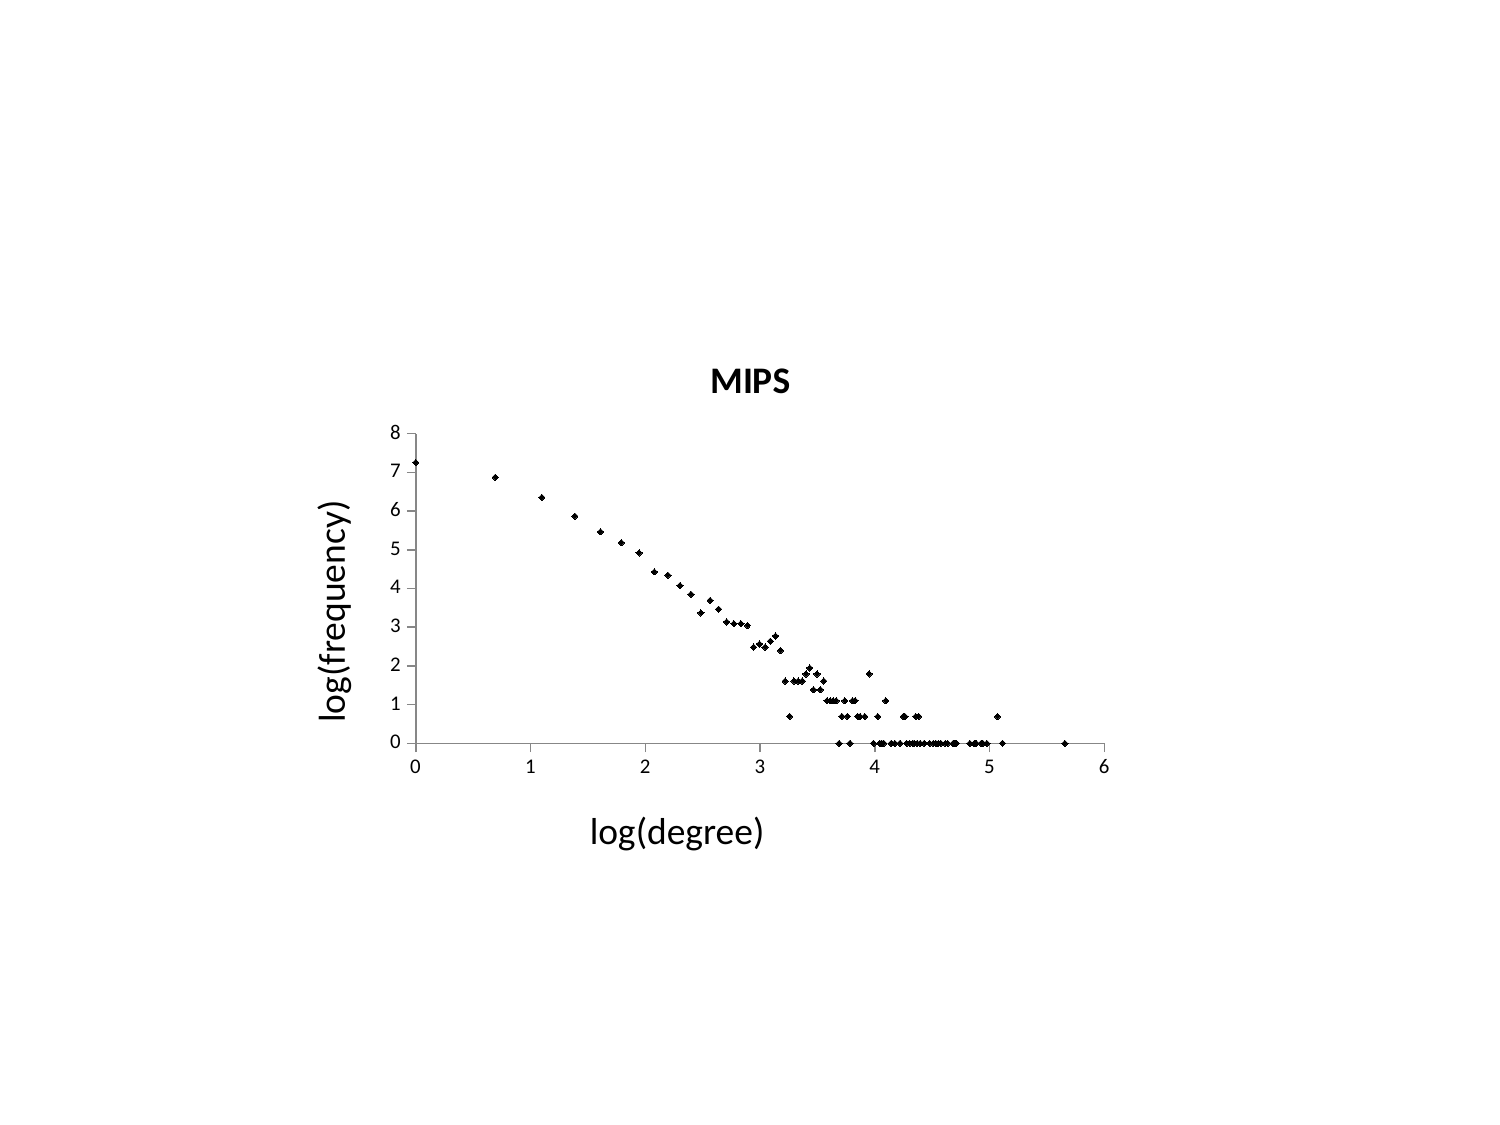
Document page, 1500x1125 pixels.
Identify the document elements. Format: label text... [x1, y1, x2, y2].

chart [374, 337, 1126, 788]
text_box log(degree) [574, 799, 888, 860]
text_box log(frequency) [299, 425, 360, 738]
